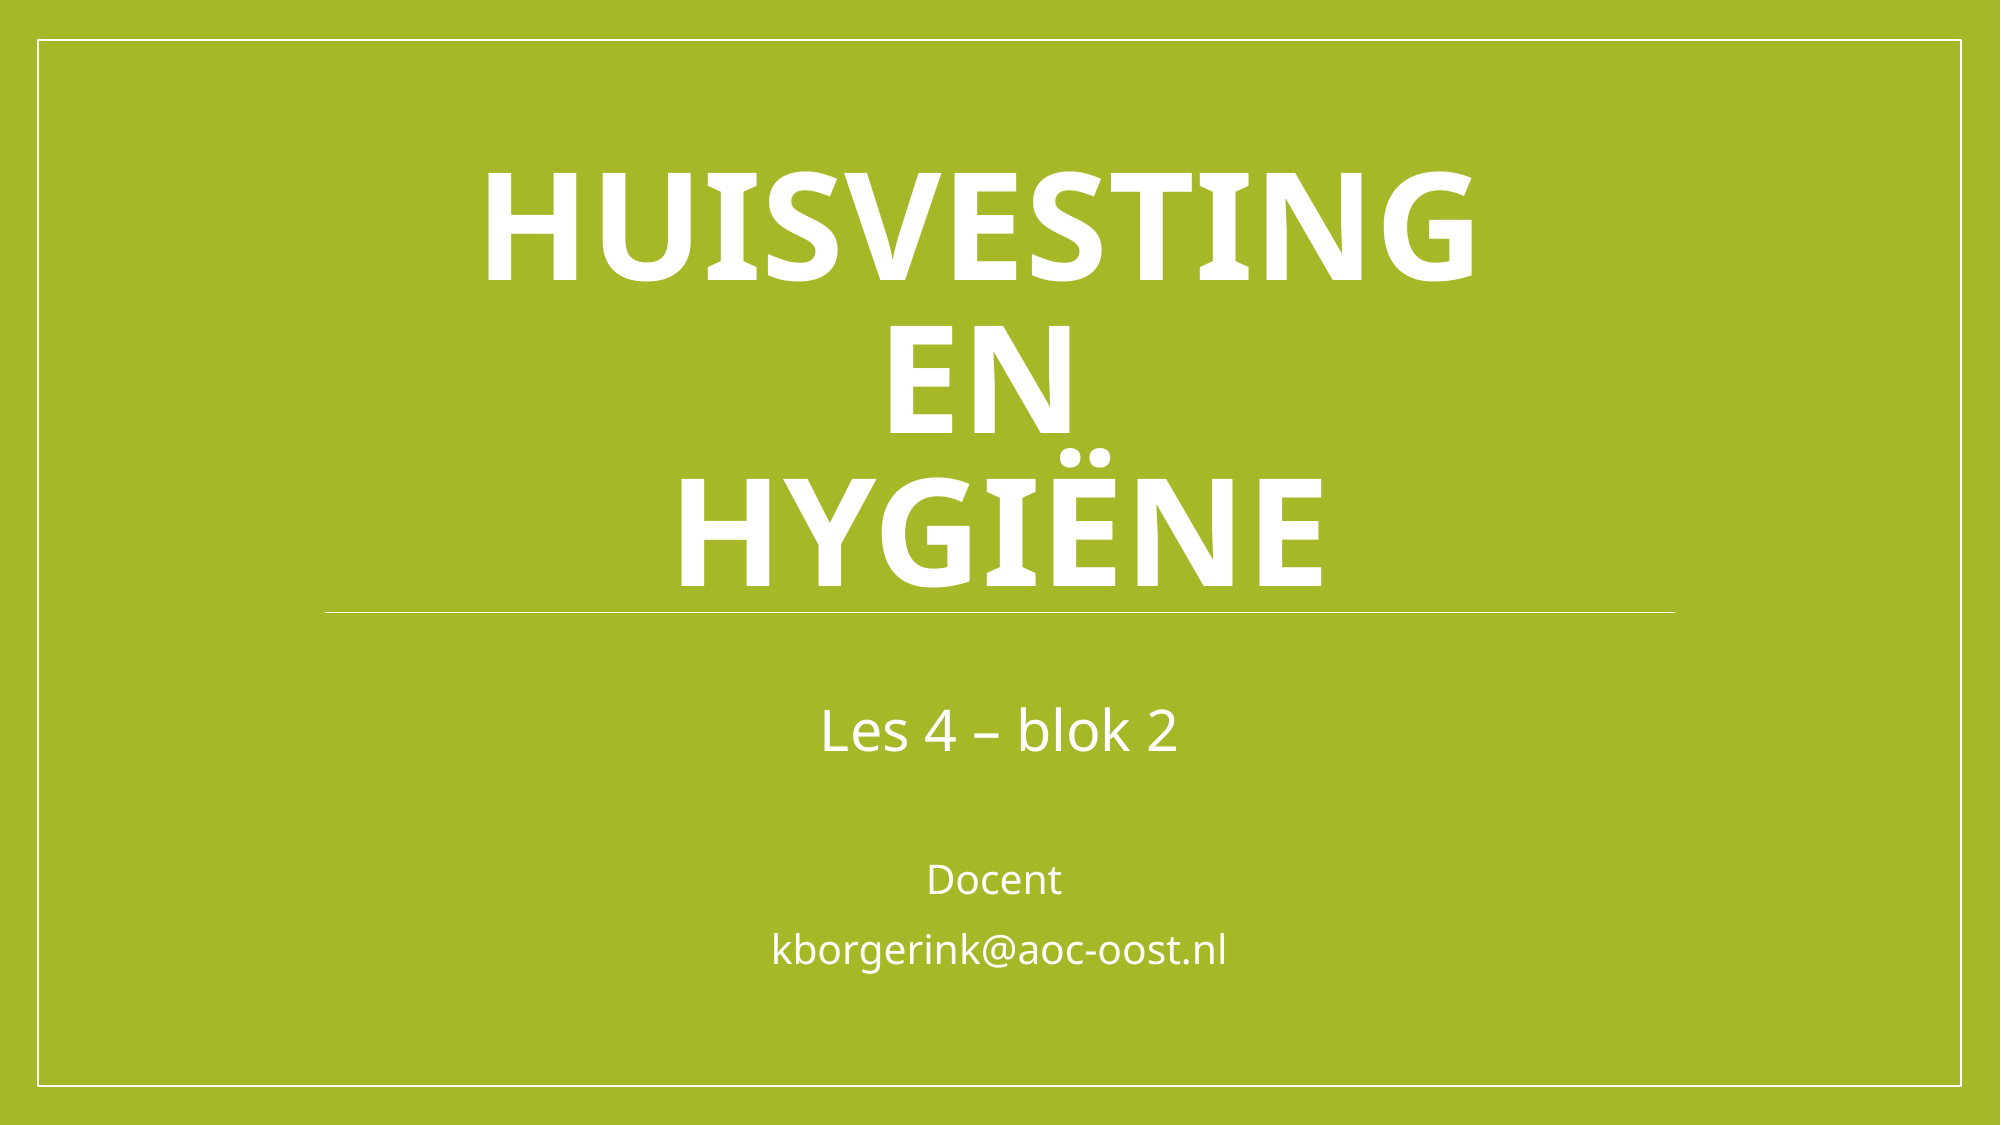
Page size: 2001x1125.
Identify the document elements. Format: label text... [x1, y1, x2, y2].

title Huisvesting en Hygiëne [182, 144, 1818, 625]
subtitle Les 4 – blok 2 Docent kborgerink@aoc-oost.nl [280, 694, 1719, 982]
